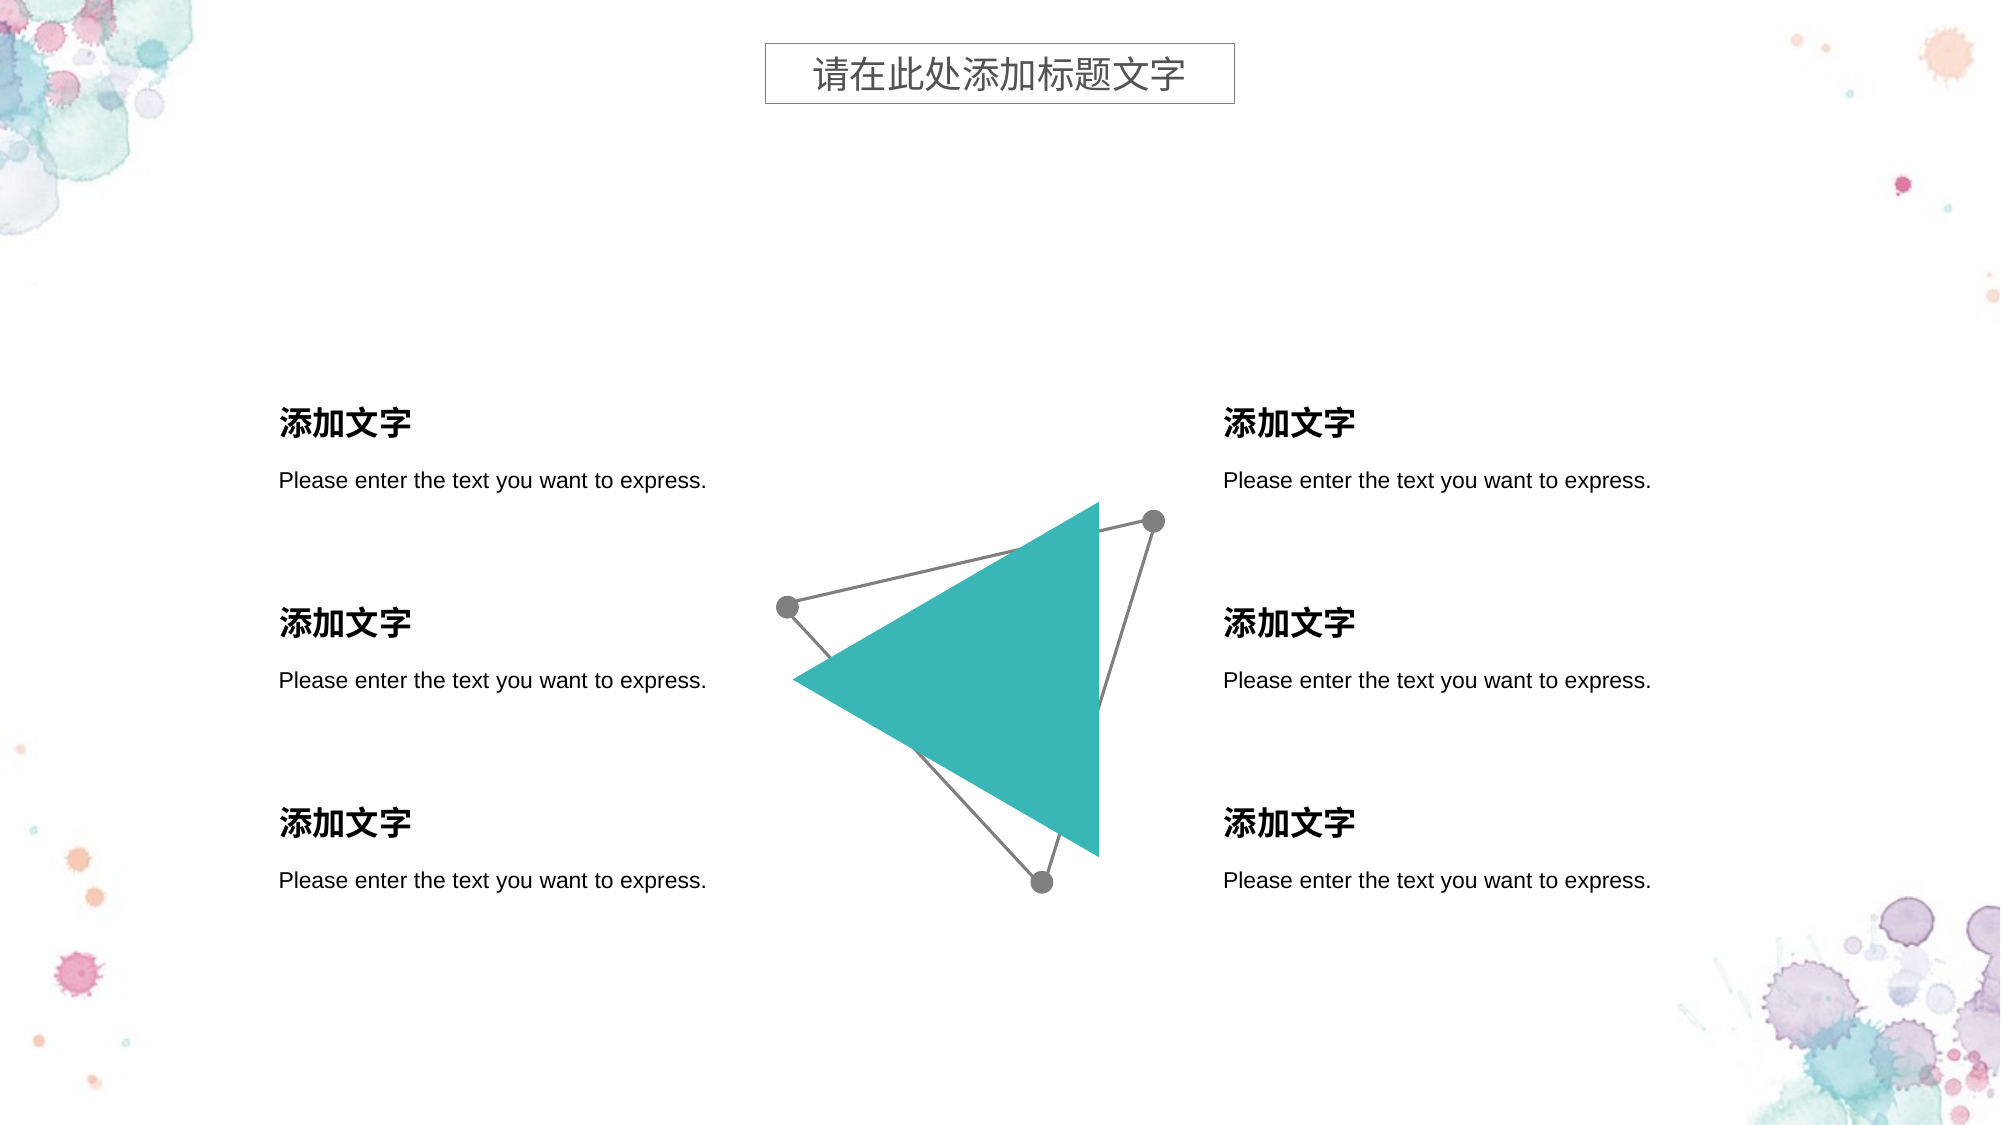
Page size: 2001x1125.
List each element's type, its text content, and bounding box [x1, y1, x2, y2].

text_box 添加文字 [264, 794, 456, 850]
text_box Please enter the text you want to express. [1208, 644, 1713, 701]
text_box Please enter the text you want to express. [263, 844, 768, 901]
text_box 添加文字 [1209, 395, 1401, 450]
text_box 添加文字 [264, 594, 456, 650]
text_box 添加文字 [1209, 595, 1401, 650]
text_box 请在此处添加标题文字 [765, 43, 1235, 104]
text_box 添加文字 [264, 394, 456, 450]
text_box Please enter the text you want to express. [263, 644, 768, 701]
text_box Please enter the text you want to express. [1208, 844, 1713, 901]
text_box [773, 459, 1165, 894]
text_box Please enter the text you want to express. [1208, 444, 1713, 501]
text_box 添加文字 [1209, 795, 1401, 850]
text_box Please enter the text you want to express. [263, 444, 768, 501]
picture [0, 0, 2001, 1125]
